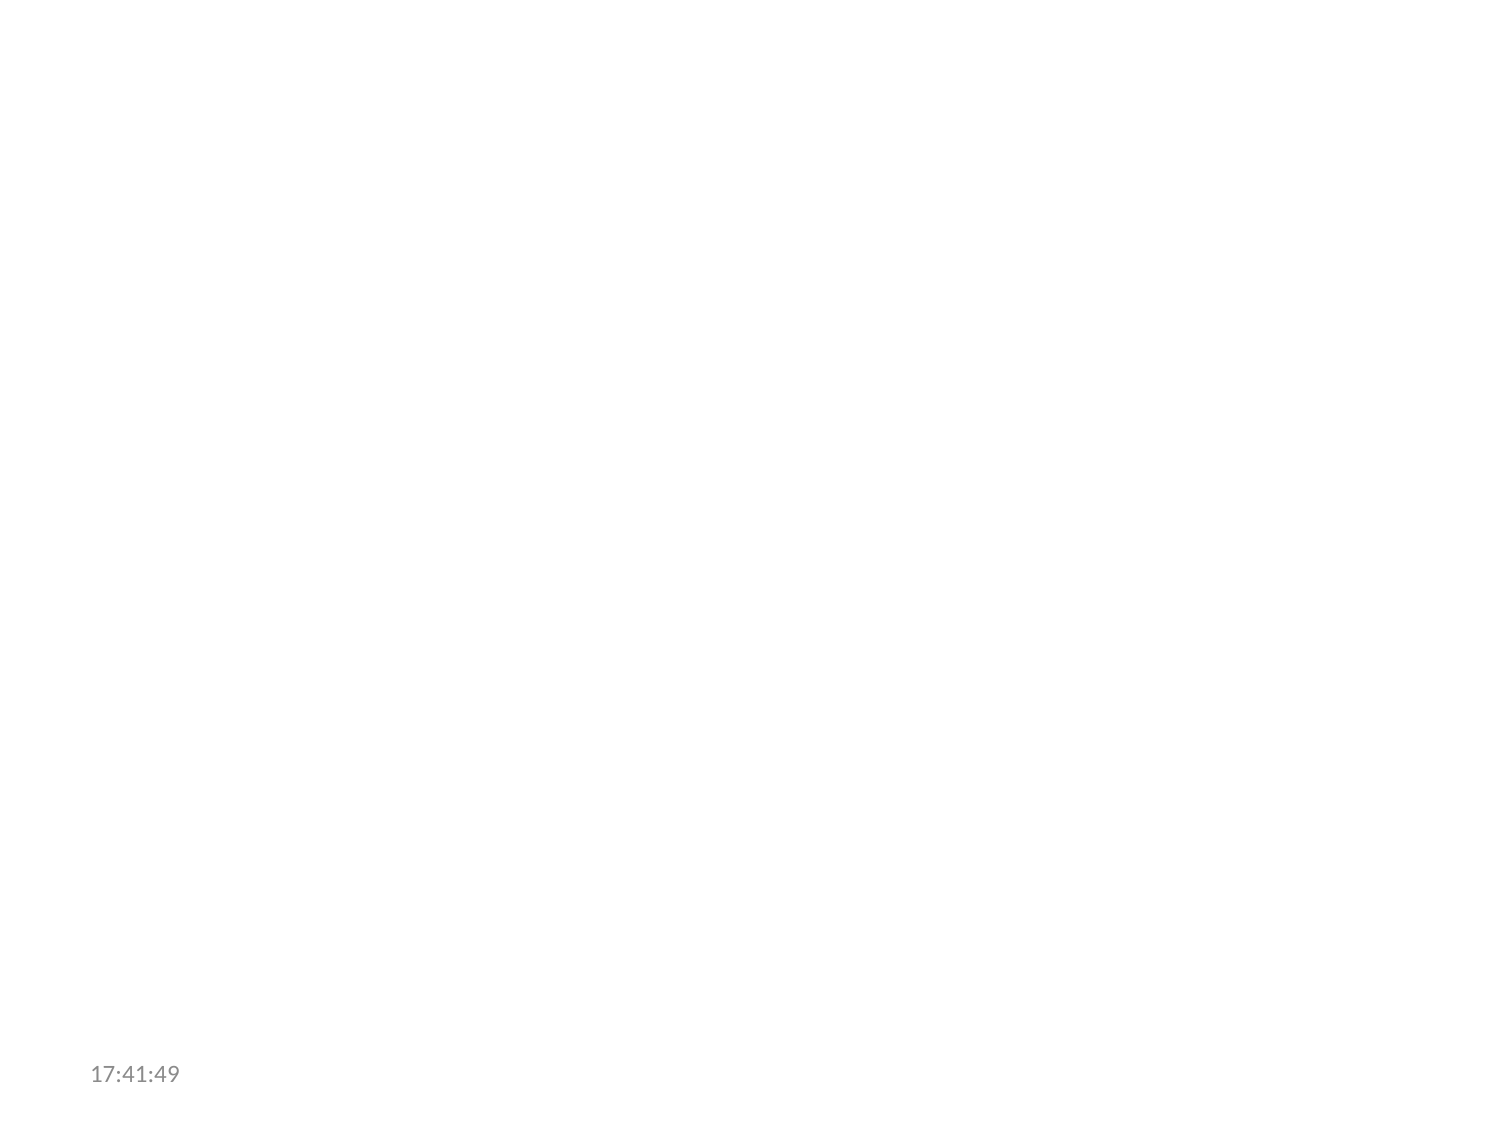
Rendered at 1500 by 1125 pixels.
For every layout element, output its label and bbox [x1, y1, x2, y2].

slide_number [75, 1042, 425, 1103]
